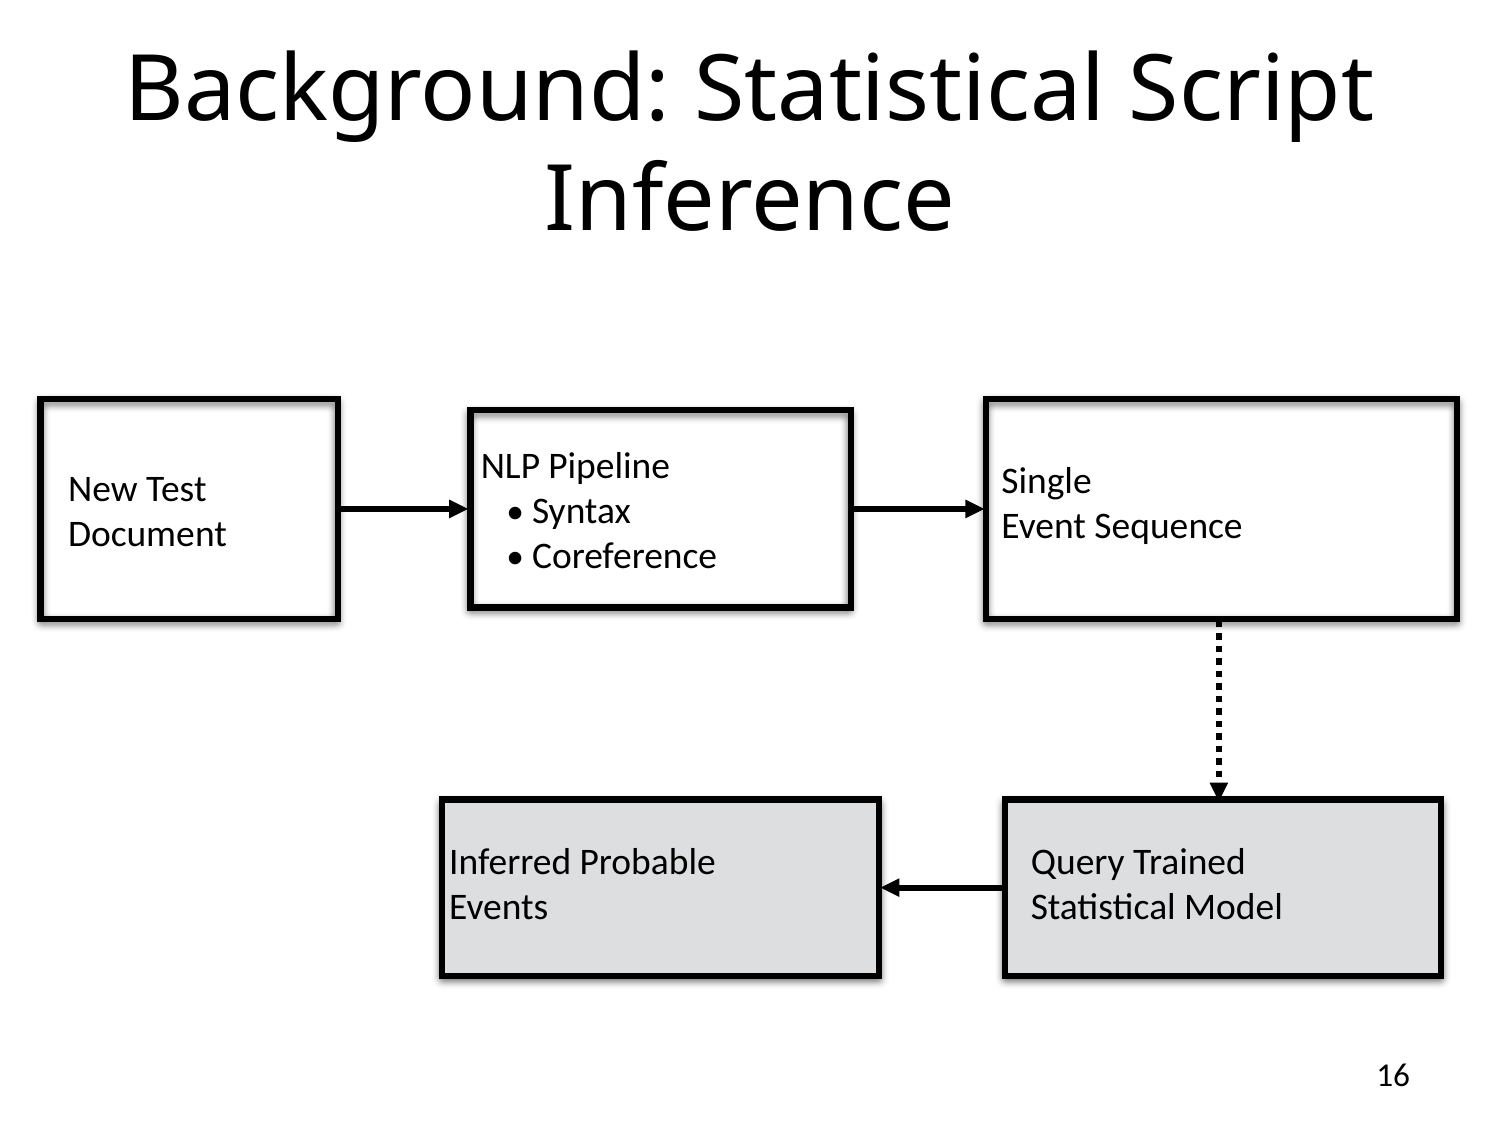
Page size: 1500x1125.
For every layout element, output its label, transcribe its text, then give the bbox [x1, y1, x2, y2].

text_box Single Event Sequence [995, 419, 1451, 582]
text_box [1212, 786, 1226, 802]
title Background: Statistical Script Inference [75, 45, 1425, 233]
text_box [40, 398, 339, 619]
text_box [853, 502, 985, 516]
text_box [1004, 799, 1442, 976]
text_box Query Trained Statistical Model [1025, 831, 1290, 934]
text_box [442, 799, 879, 976]
slide_number 16 [1074, 1042, 1425, 1103]
text_box [880, 881, 1004, 894]
text_box New Test Document [62, 458, 233, 560]
text_box [470, 410, 851, 608]
text_box [986, 398, 1458, 619]
text_box Inferred Probable Events [443, 831, 723, 934]
text_box NLP Pipeline • Syntax • Coreference [474, 435, 724, 583]
text_box [336, 502, 464, 516]
